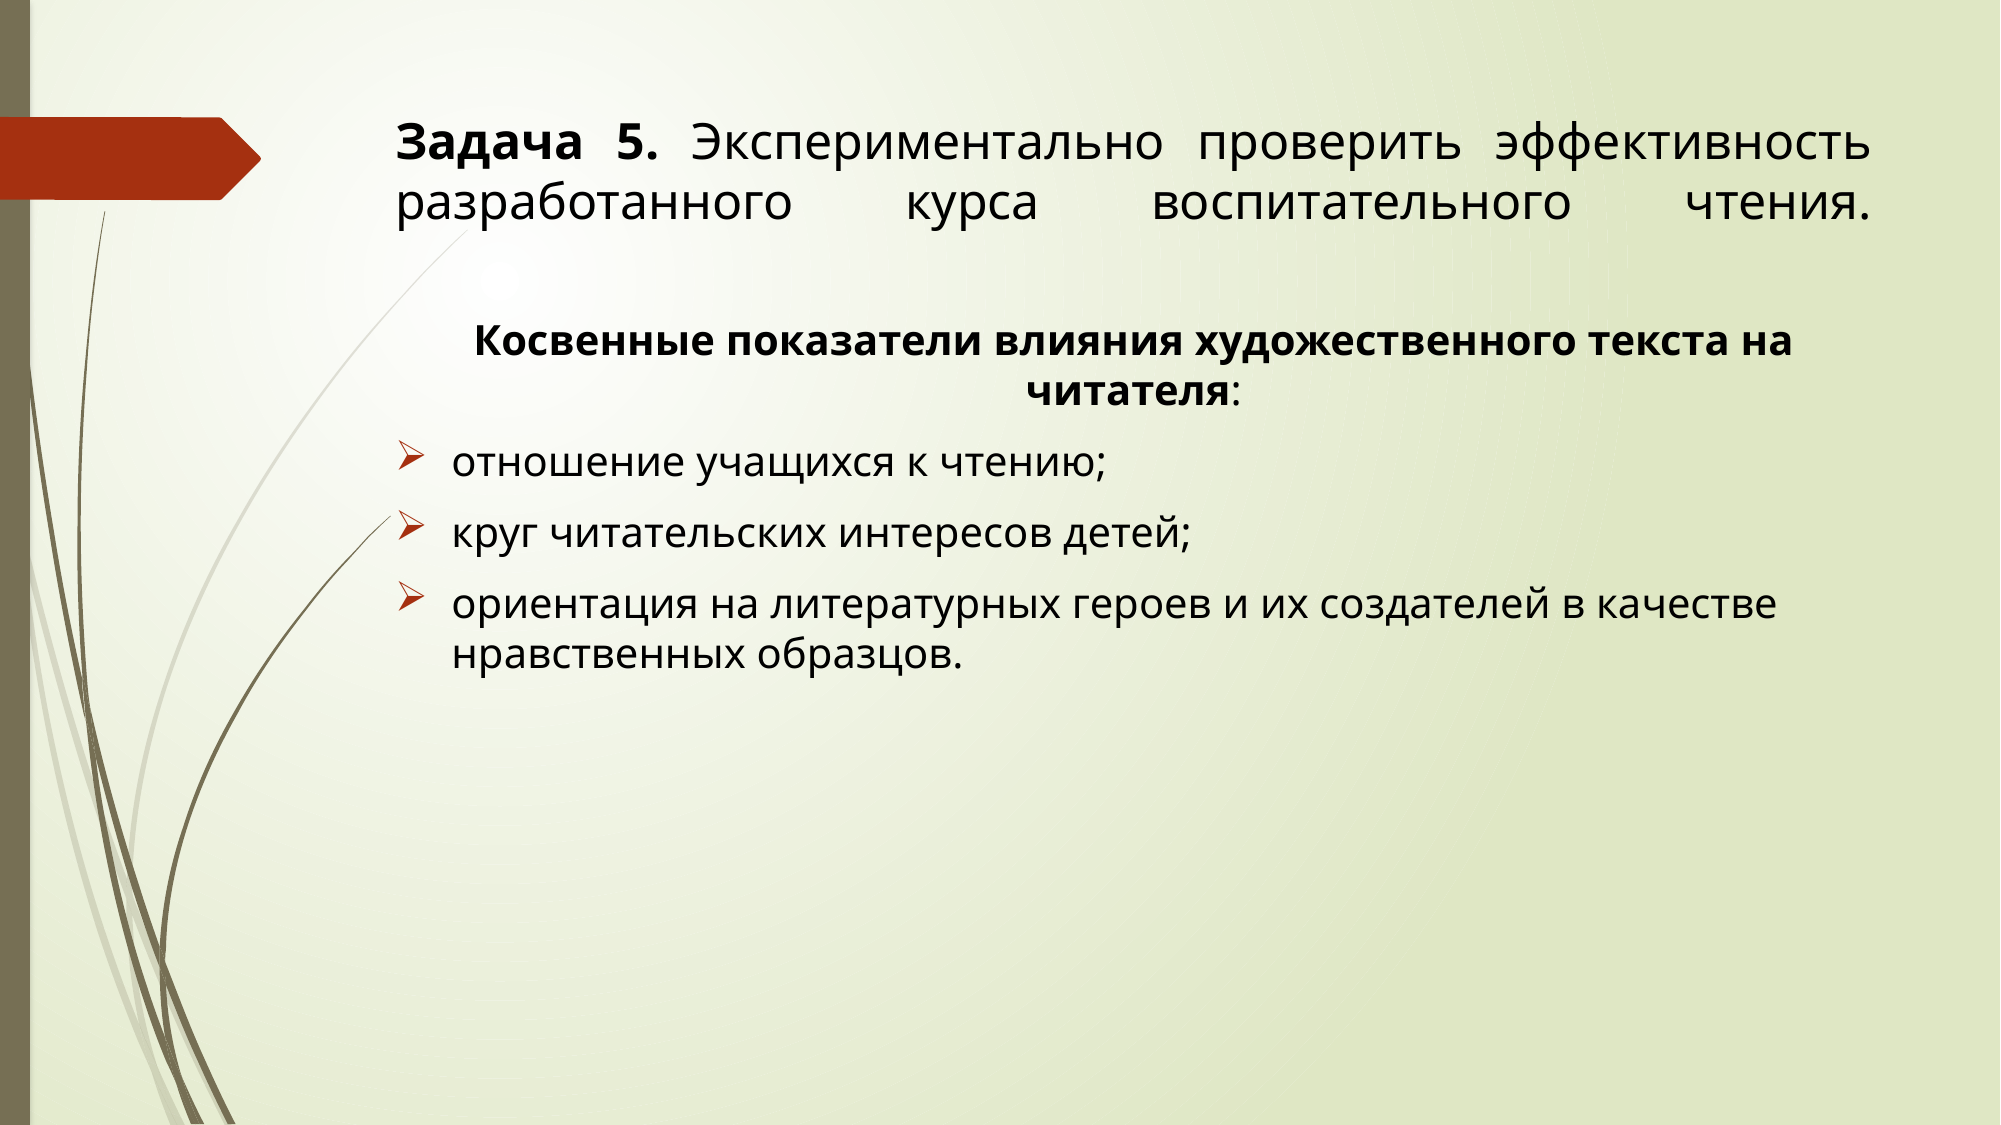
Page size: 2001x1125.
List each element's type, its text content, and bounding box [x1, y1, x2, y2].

title Задача 5. Экспериментально проверить эффективность разработанного курса воспитательного чтения. [380, 102, 1888, 250]
list Косвенные показатели влияния художественного текста на читателя: отношение учащихся к чтению; круг читательских интересов детей; ориентация на литературных героев и их создателей в качестве нравственных образцов. [380, 306, 1888, 970]
